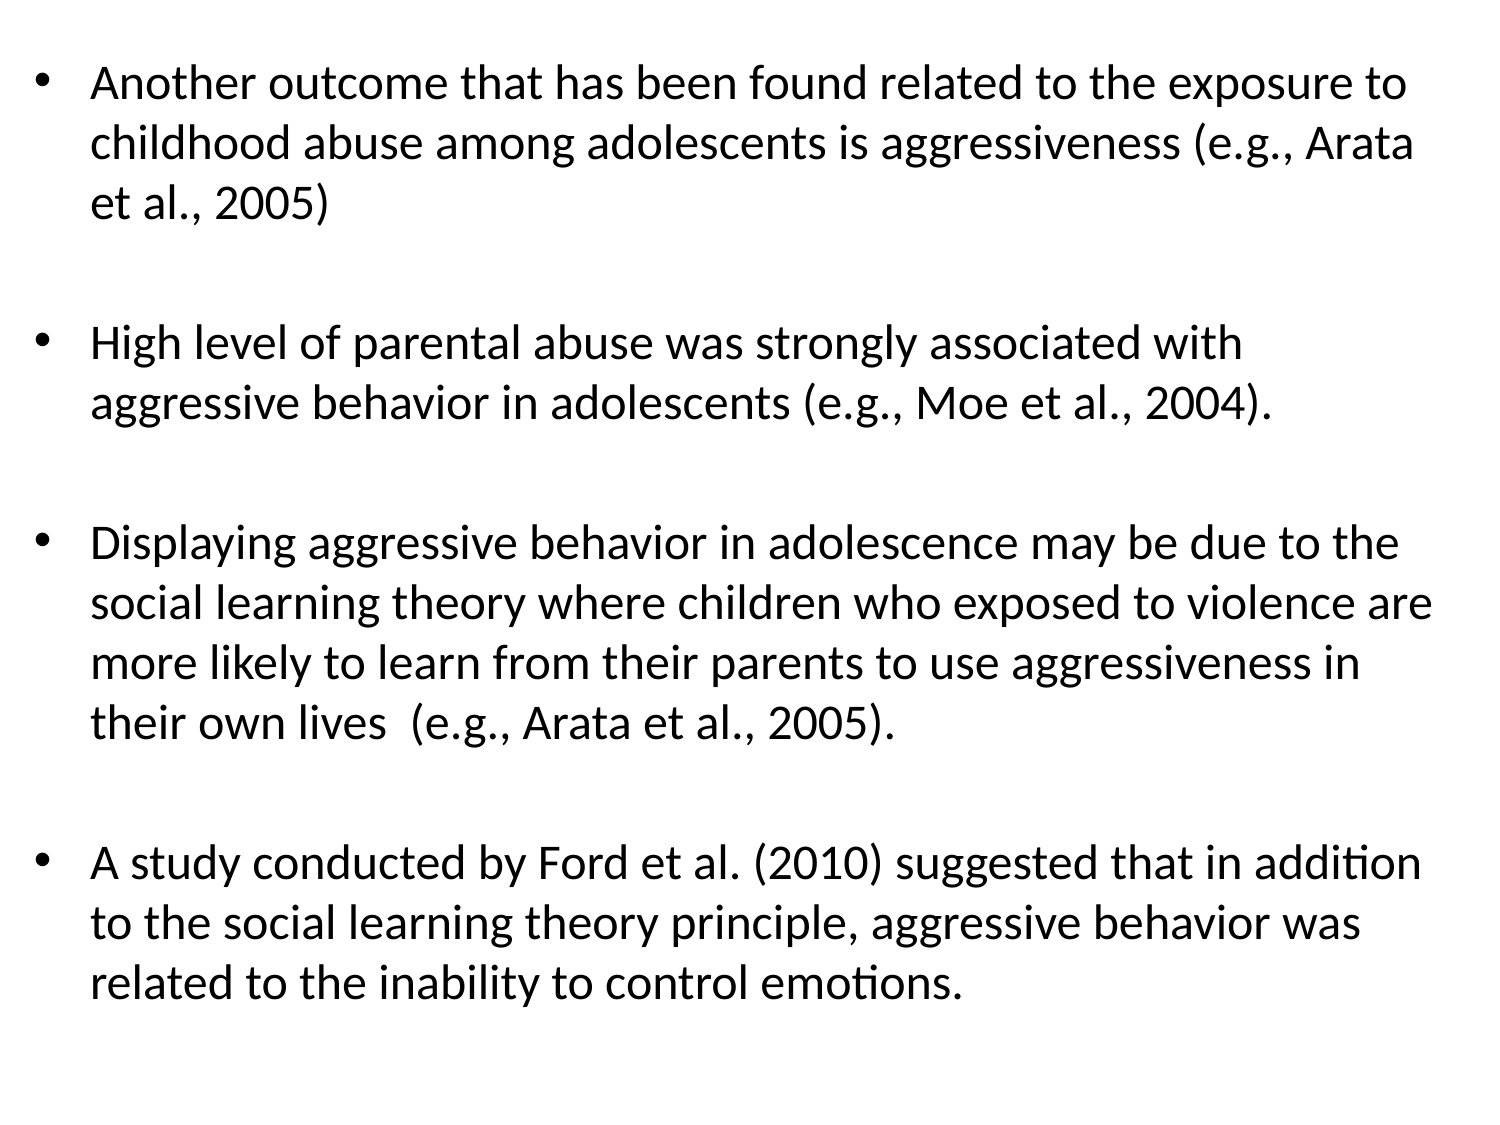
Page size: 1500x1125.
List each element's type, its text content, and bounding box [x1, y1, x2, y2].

list Another outcome that has been found related to the exposure to childhood abuse among adolescents is aggressiveness (e.g., Arata et al., 2005) High level of parental abuse was strongly associated with aggressive behavior in adolescents (e.g., Moe et al., 2004). Displaying aggressive behavior in adolescence may be due to the social learning theory where children who exposed to violence are more likely to learn from their parents to use aggressiveness in their own lives (e.g., Arata et al., 2005). A study conducted by Ford et al. (2010) suggested that in addition to the social learning theory principle, aggressive behavior was related to the inability to control emotions. [18, 41, 1465, 1090]
